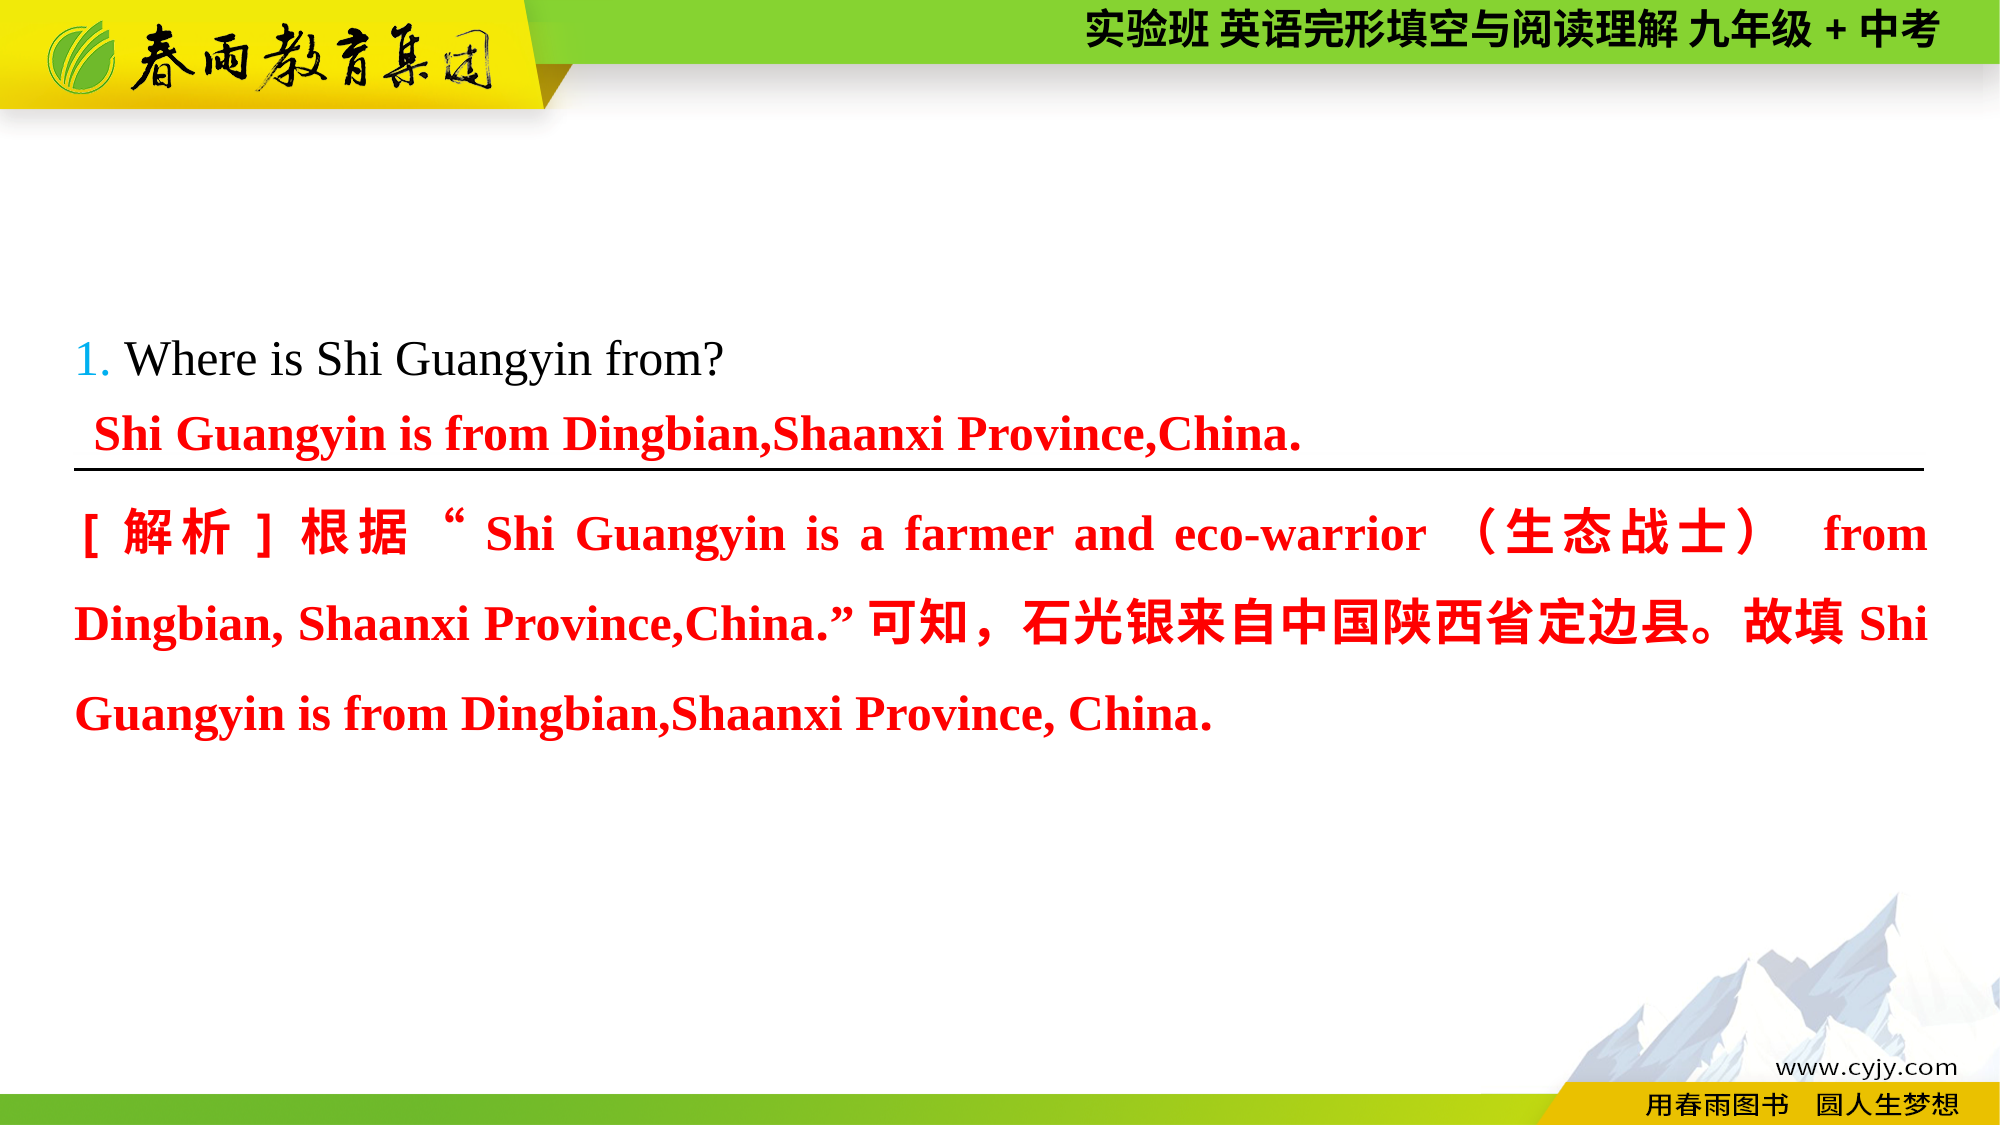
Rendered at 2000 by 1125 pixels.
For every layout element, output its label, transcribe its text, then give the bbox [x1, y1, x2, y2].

text_box Shi Guangyin is from Dingbian,Shaanxi Province,China. [78, 363, 1944, 463]
text_box [解析]根据“Shi Guangyin is a farmer and eco-warrior（生态战士） from Dingbian, Shaanxi Province,China.”可知，石光银来自中国陕西省定边县。故填Shi Guangyin is from Dingbian,Shaanxi Province, China. [59, 463, 1944, 749]
list 1. Where is Shi Guangyin from? ————————————————————————————————————— [59, 287, 1944, 463]
picture [0, 0, 2000, 1125]
